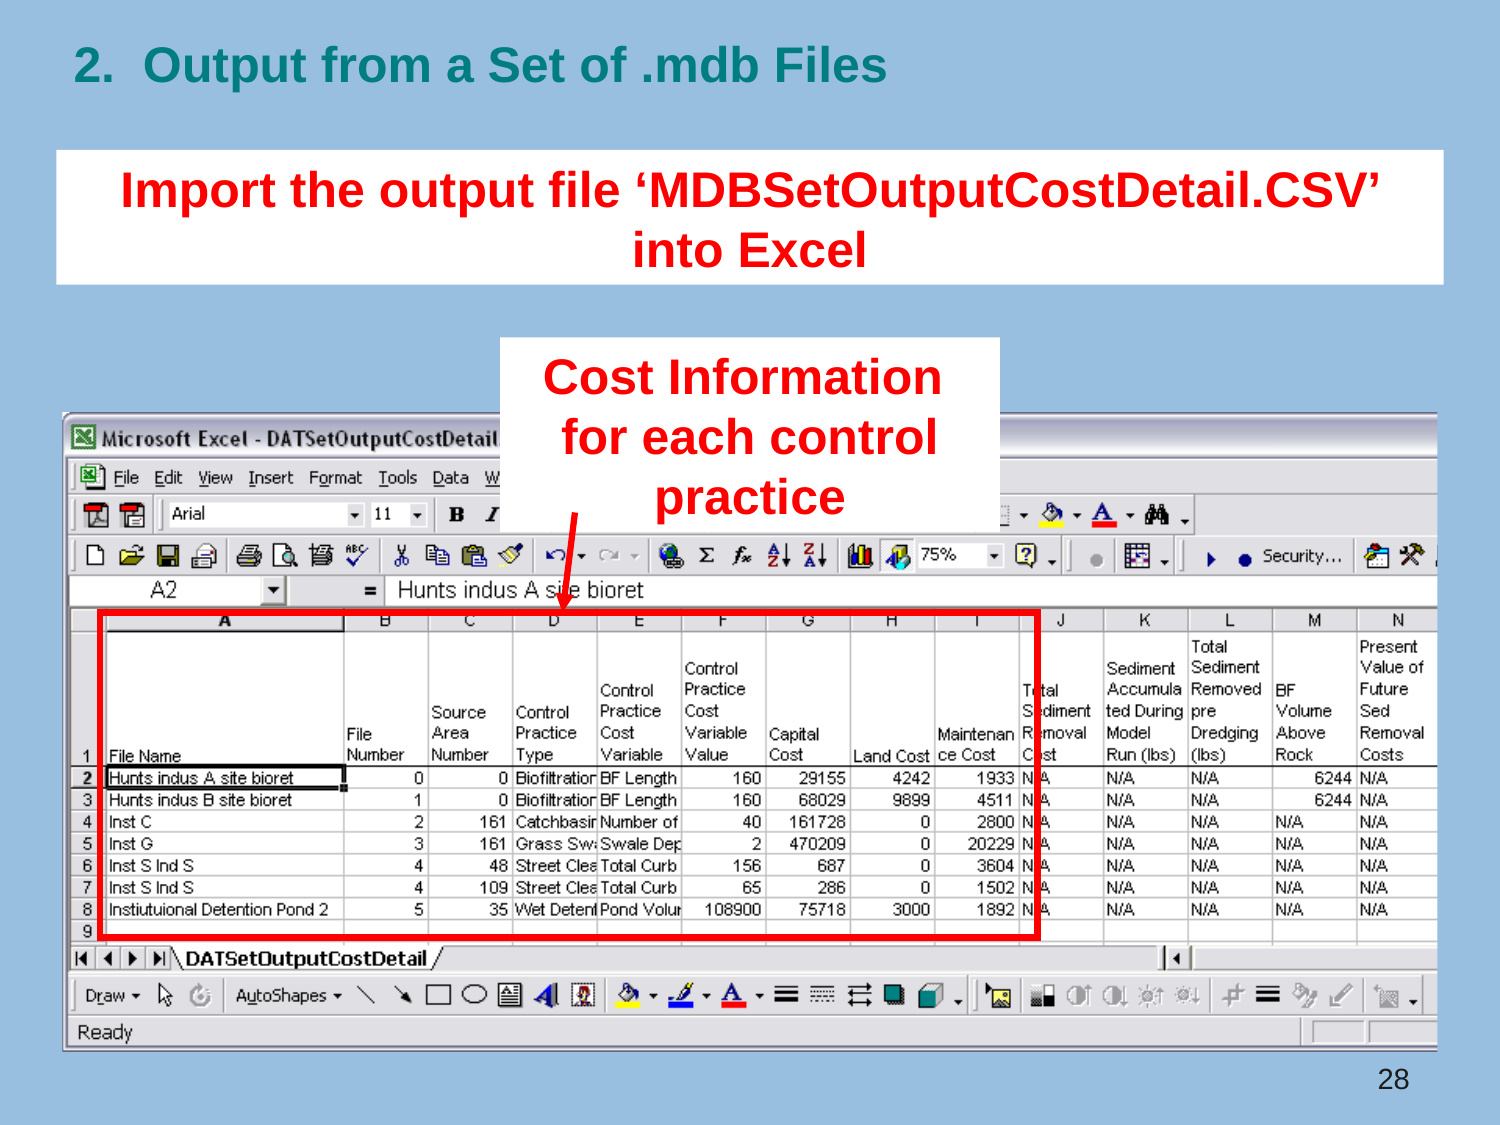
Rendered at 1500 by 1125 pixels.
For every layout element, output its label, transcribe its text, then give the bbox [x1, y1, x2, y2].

picture [62, 412, 1438, 1052]
text_box Cost Information for each control practice [500, 337, 1000, 410]
text_box Import the output file ‘MDBSetOutputCostDetail.CSV’ into Excel [56, 149, 1444, 285]
text_box 2. Output from a Set of .mdb Files [0, 24, 963, 100]
slide_number 28 [1074, 1060, 1426, 1103]
